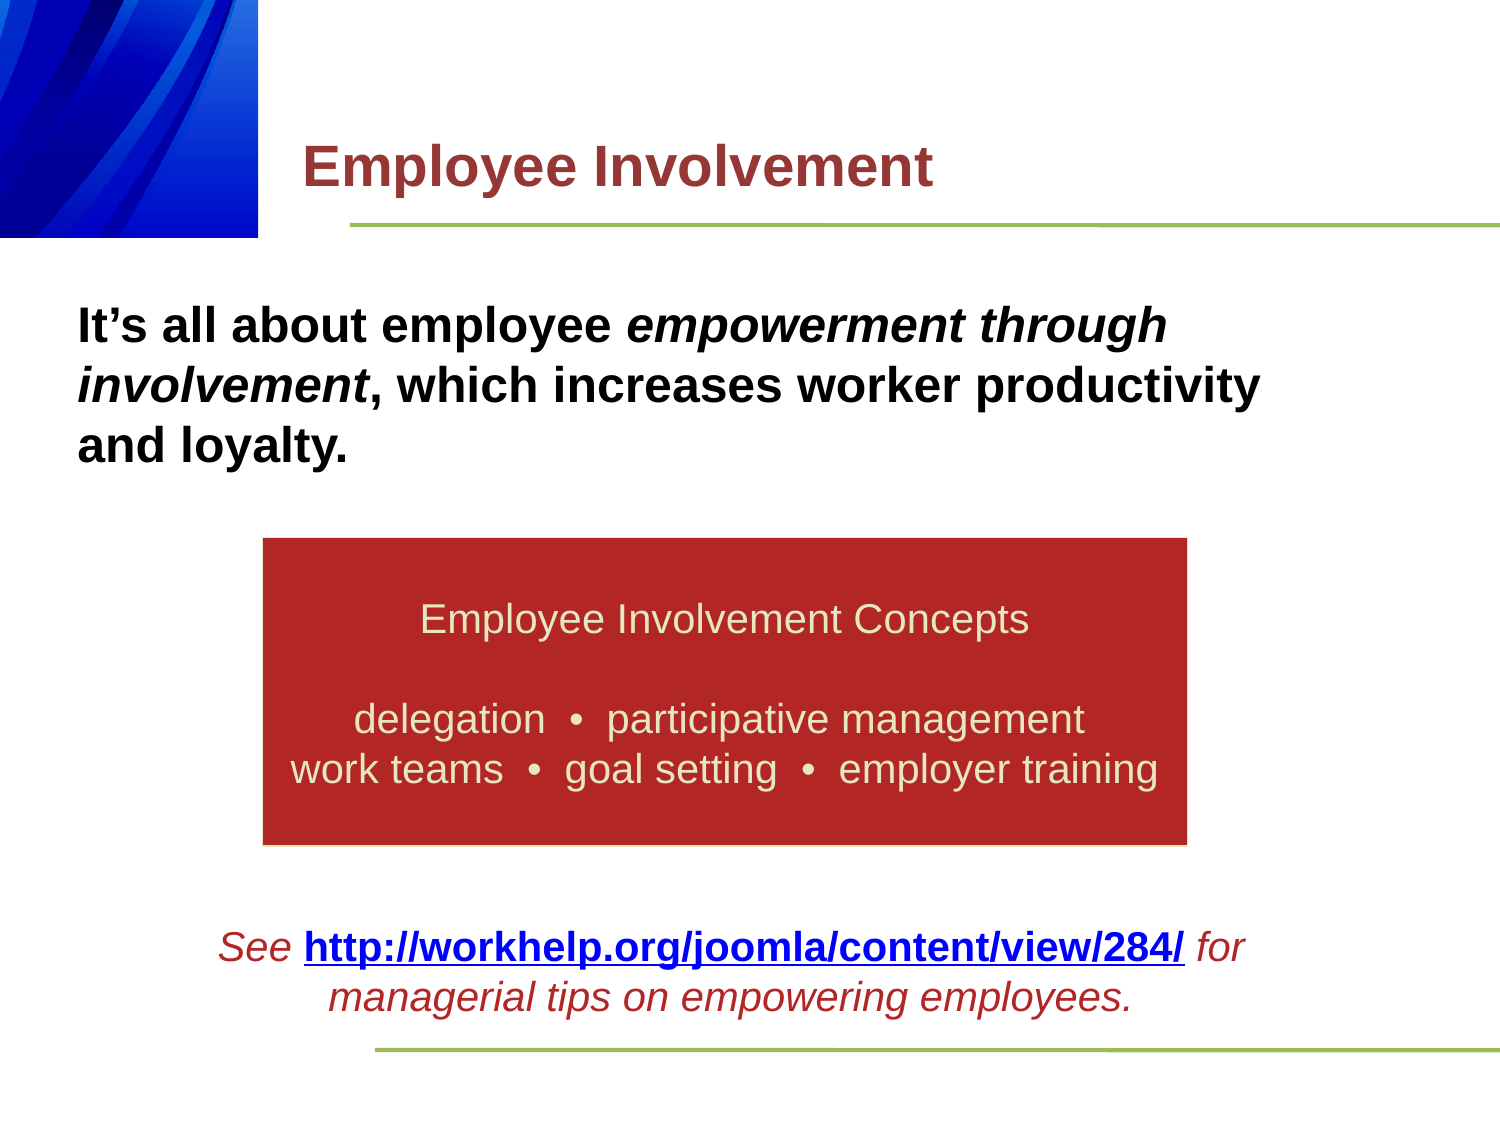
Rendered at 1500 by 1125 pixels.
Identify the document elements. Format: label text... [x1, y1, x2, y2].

text_box Employee Involvement Concepts delegation • participative management work teams • goal setting • employer training [262, 537, 1188, 847]
text_box [62, 200, 1300, 261]
picture [0, 0, 259, 238]
text_box Employee Involvement [287, 120, 1213, 200]
text_box It’s all about employee empowerment through involvement, which increases worker productivity and loyalty. [62, 284, 1300, 480]
text_box See http://workhelp.org/joomla/content/view/284/ for managerial tips on empowering employees. [112, 912, 1350, 1028]
